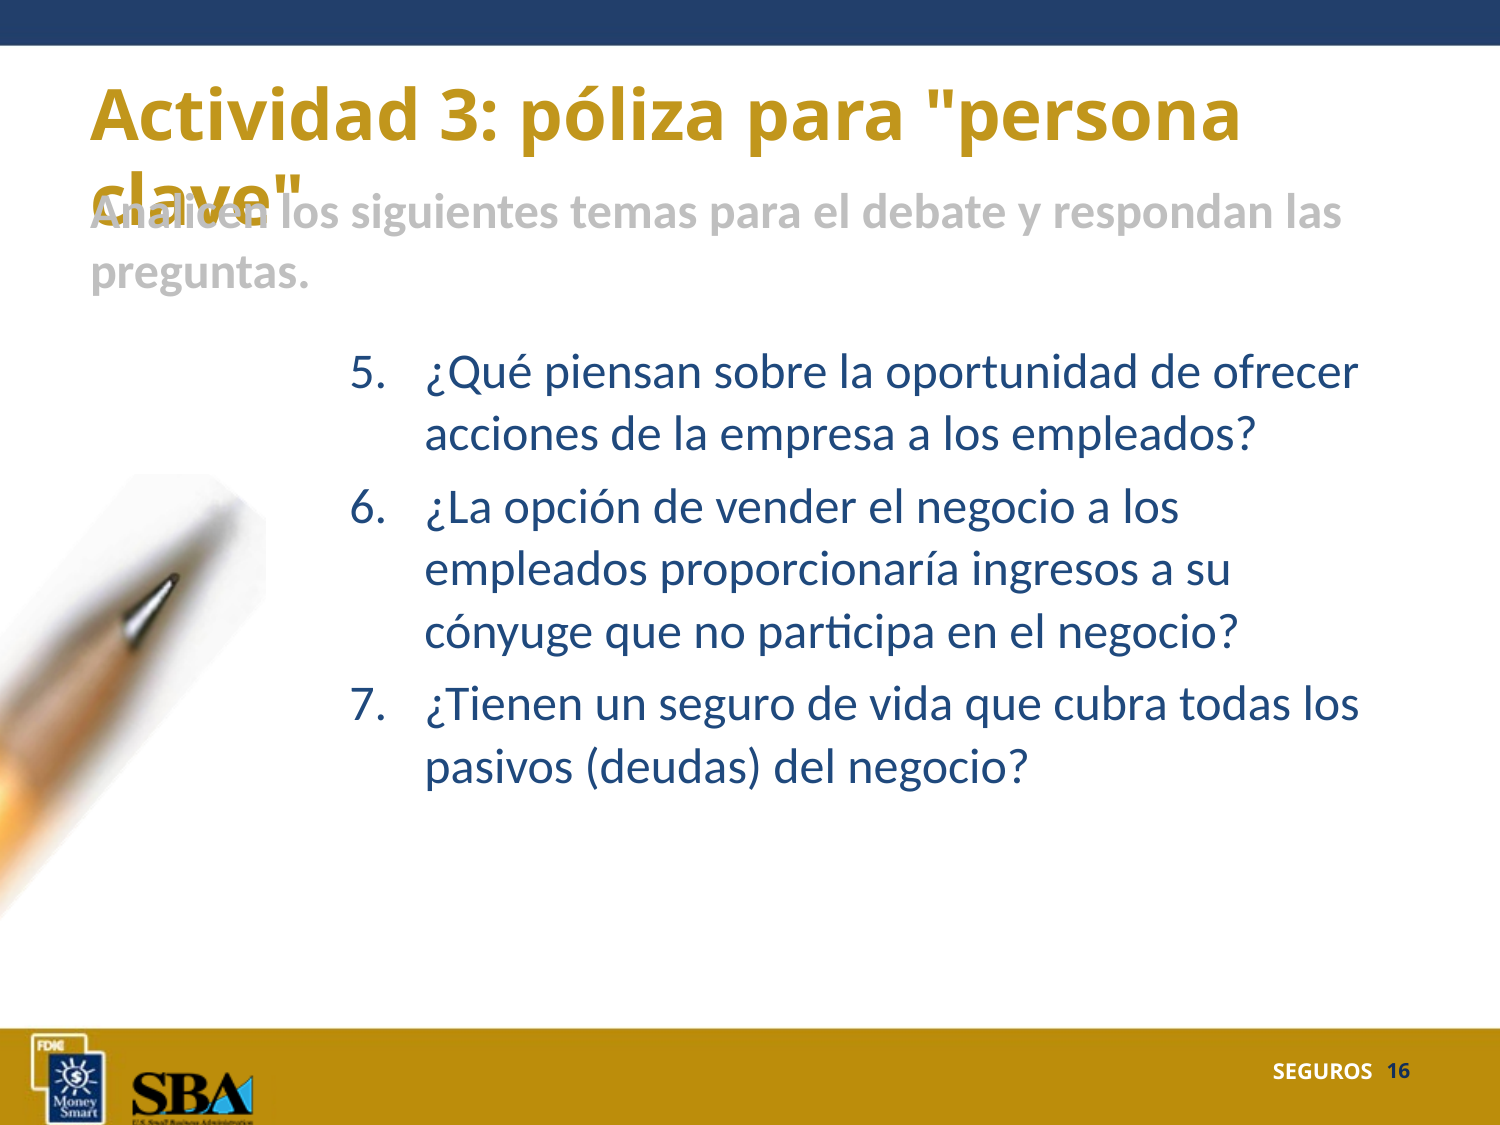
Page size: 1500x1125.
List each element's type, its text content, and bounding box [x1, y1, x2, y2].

list Analicen los siguientes temas para el debate y respondan las preguntas. [74, 170, 1426, 346]
picture [0, 0, 1500, 1125]
title Actividad 3: póliza para "persona clave" [74, 62, 1484, 163]
text_box ¿Qué piensan sobre la oportunidad de ofrecer acciones de la empresa a los empleados? ¿La opción de vender el negocio a los empleados proporcionaría ingresos a su cónyuge que no participa en el negocio? ¿Tienen un seguro de vida que cubra todas los pasivos (deudas) del negocio? [334, 328, 1425, 801]
